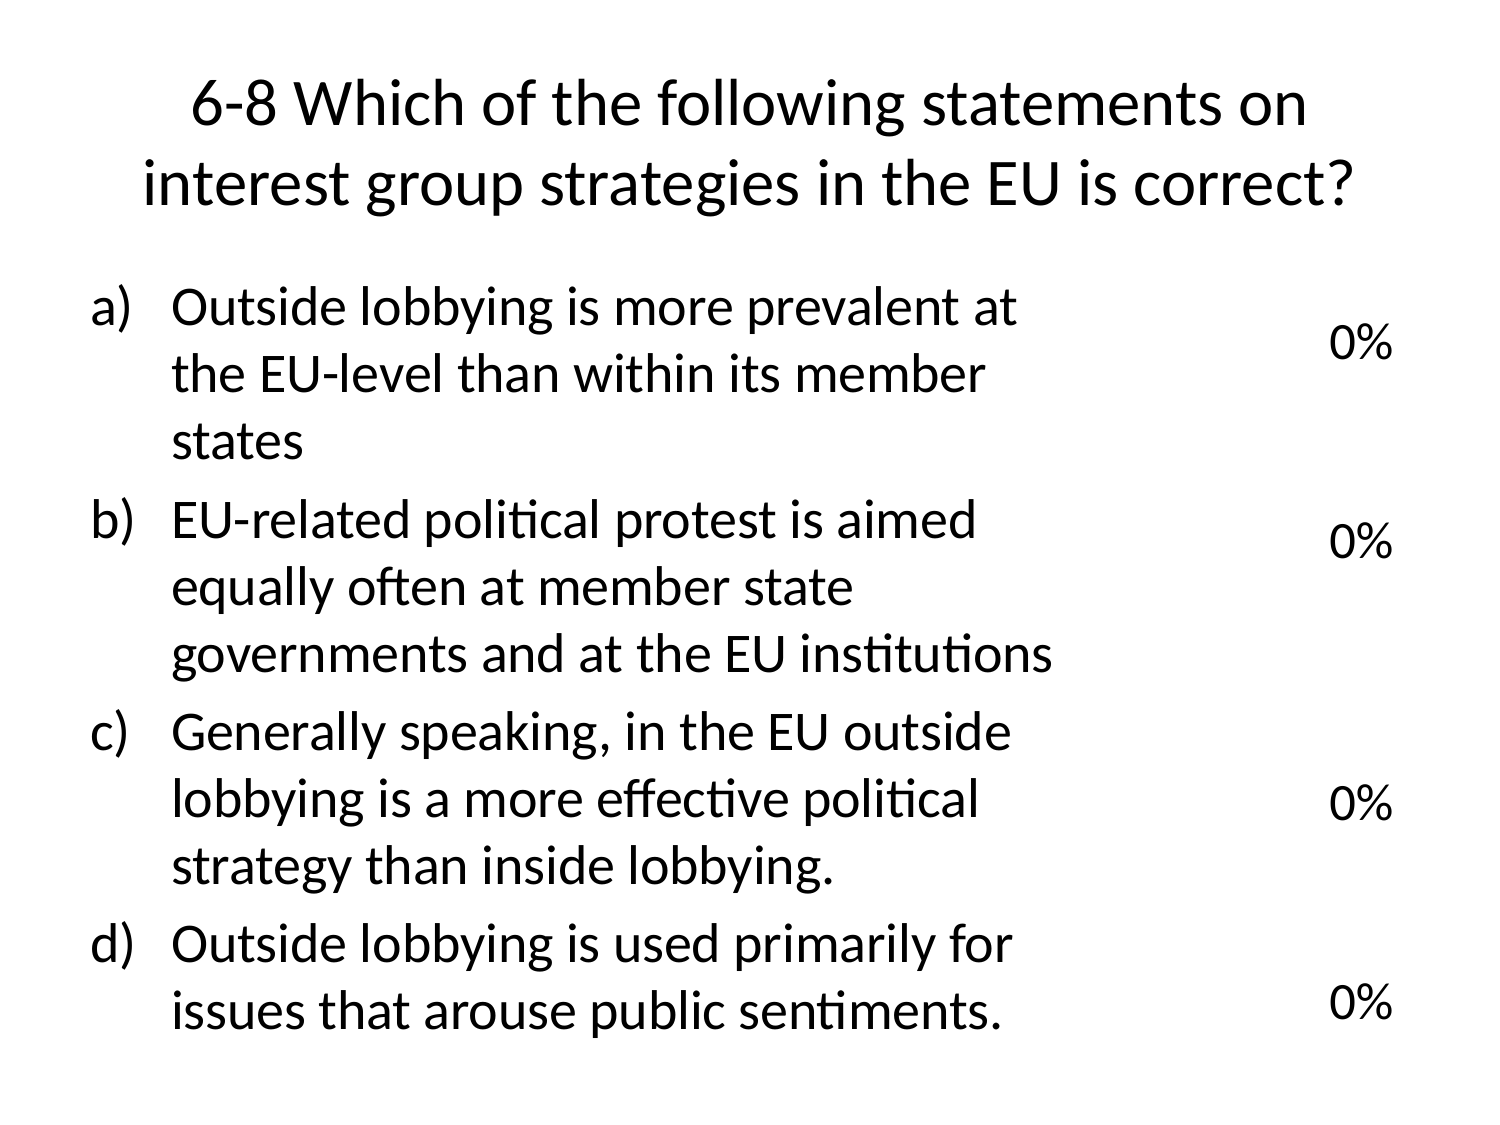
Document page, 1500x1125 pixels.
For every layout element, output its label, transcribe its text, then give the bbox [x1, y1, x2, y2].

list Outside lobbying is more prevalent at the EU-level than within its member states EU-related political protest is aimed equally often at member state governments and at the EU institutions Generally speaking, in the EU outside lobbying is a more effective political strategy than inside lobbying. Outside lobbying is used primarily for issues that arouse public sentiments. [74, 262, 1076, 1088]
title 6-8 Which of the following statements on interest group strategies in the EU is correct? [74, 37, 1426, 241]
list 0% 0% 0% 0% [1124, 299, 1409, 1043]
